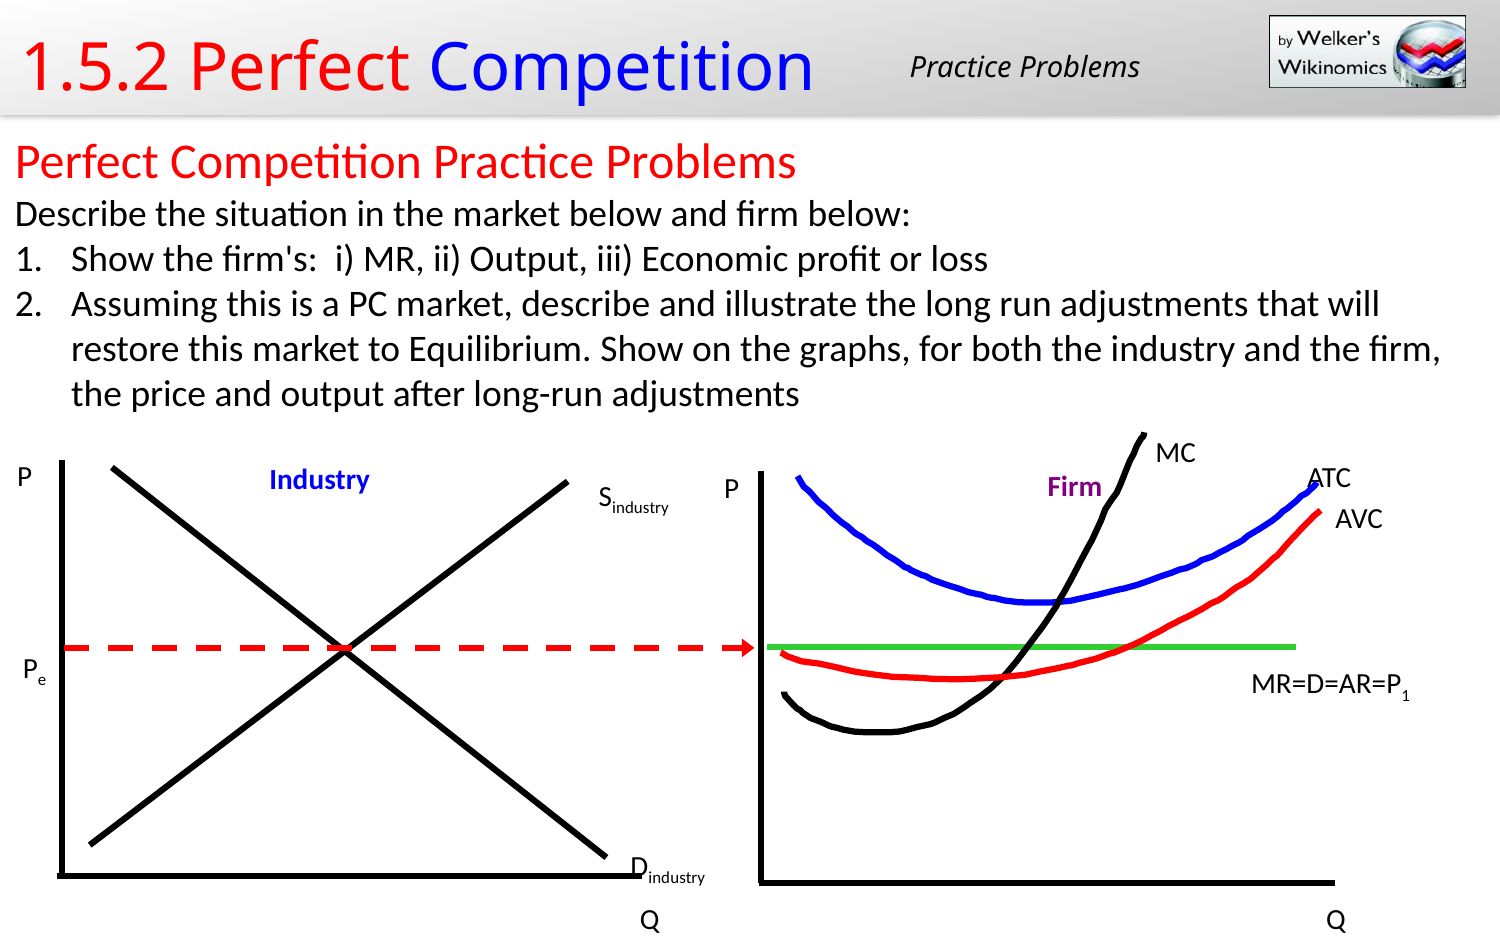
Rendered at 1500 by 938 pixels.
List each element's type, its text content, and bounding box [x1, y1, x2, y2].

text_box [0, 0, 1500, 115]
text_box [2, 425, 1488, 938]
text_box Perfect Competition Practice Problems Describe the situation in the market below and firm below: Show the firm's: i) MR, ii) Output, iii) Economic profit or loss Assuming this is a PC market, describe and illustrate the long run adjustments that will restore this market to Equilibrium. Show on the graphs, for both the industry and the firm, the price and output after long-run adjustments [0, 123, 1500, 422]
